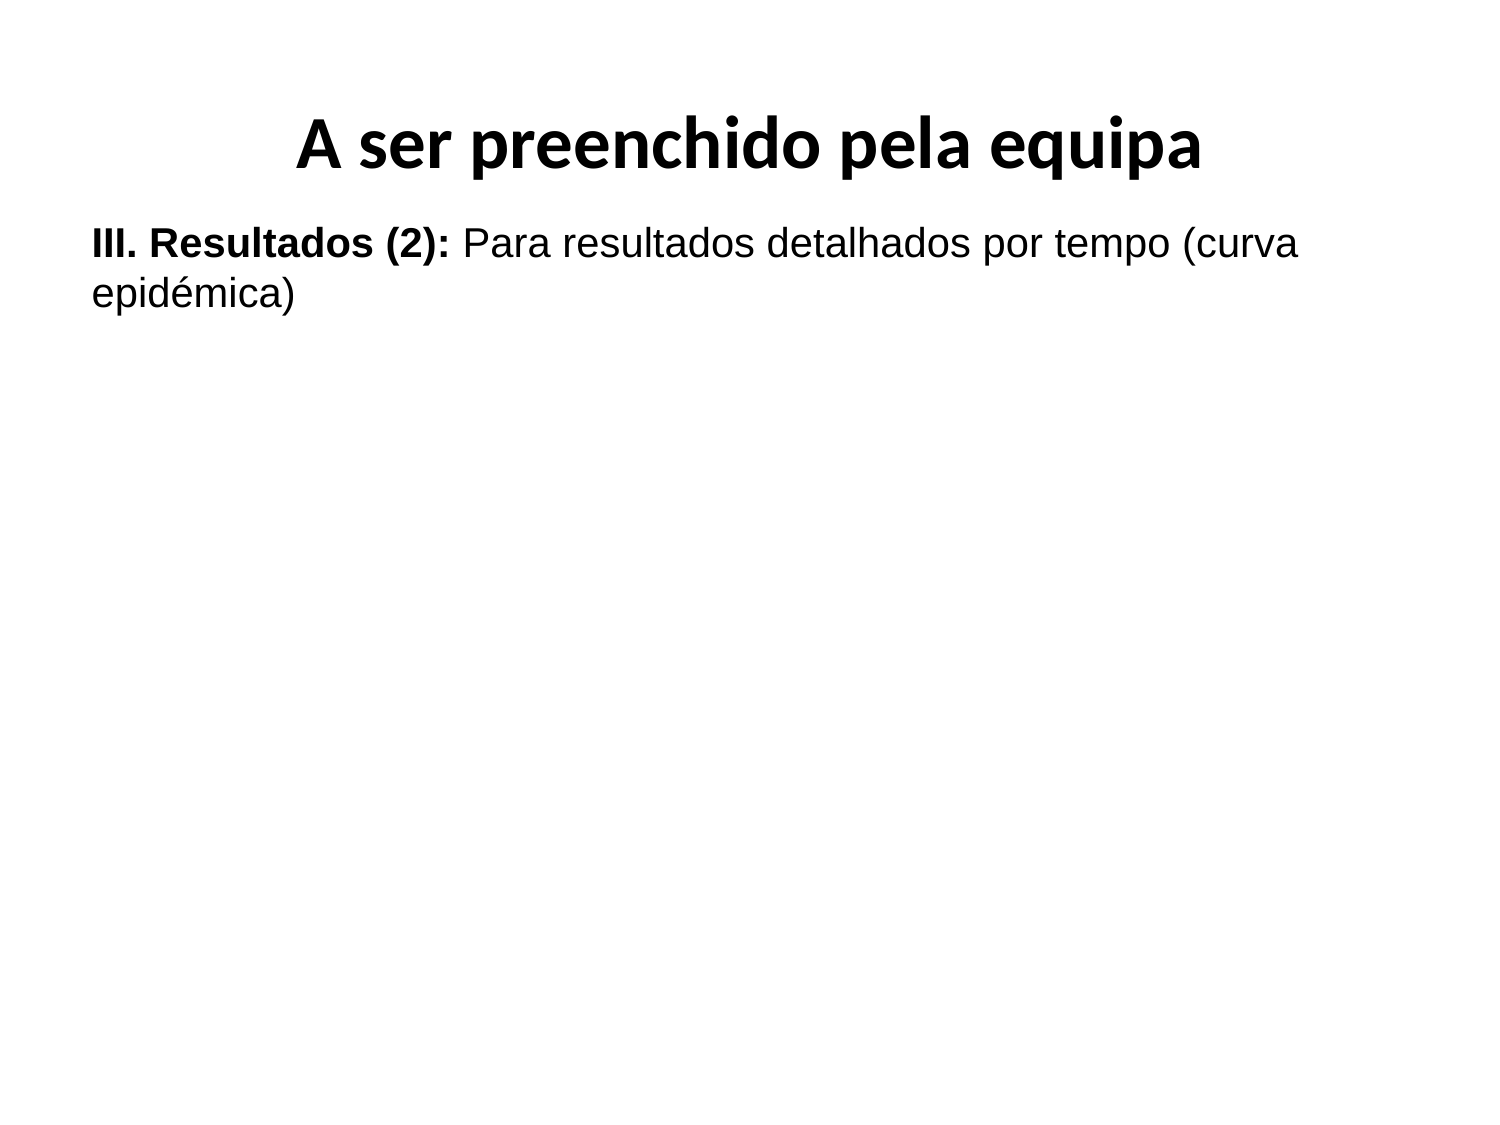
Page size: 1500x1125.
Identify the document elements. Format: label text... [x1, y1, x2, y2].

text_box III. Resultados (2): Para resultados detalhados por tempo (curva epidémica) [76, 208, 1427, 951]
title A ser preenchido pela equipa [75, 45, 1425, 233]
